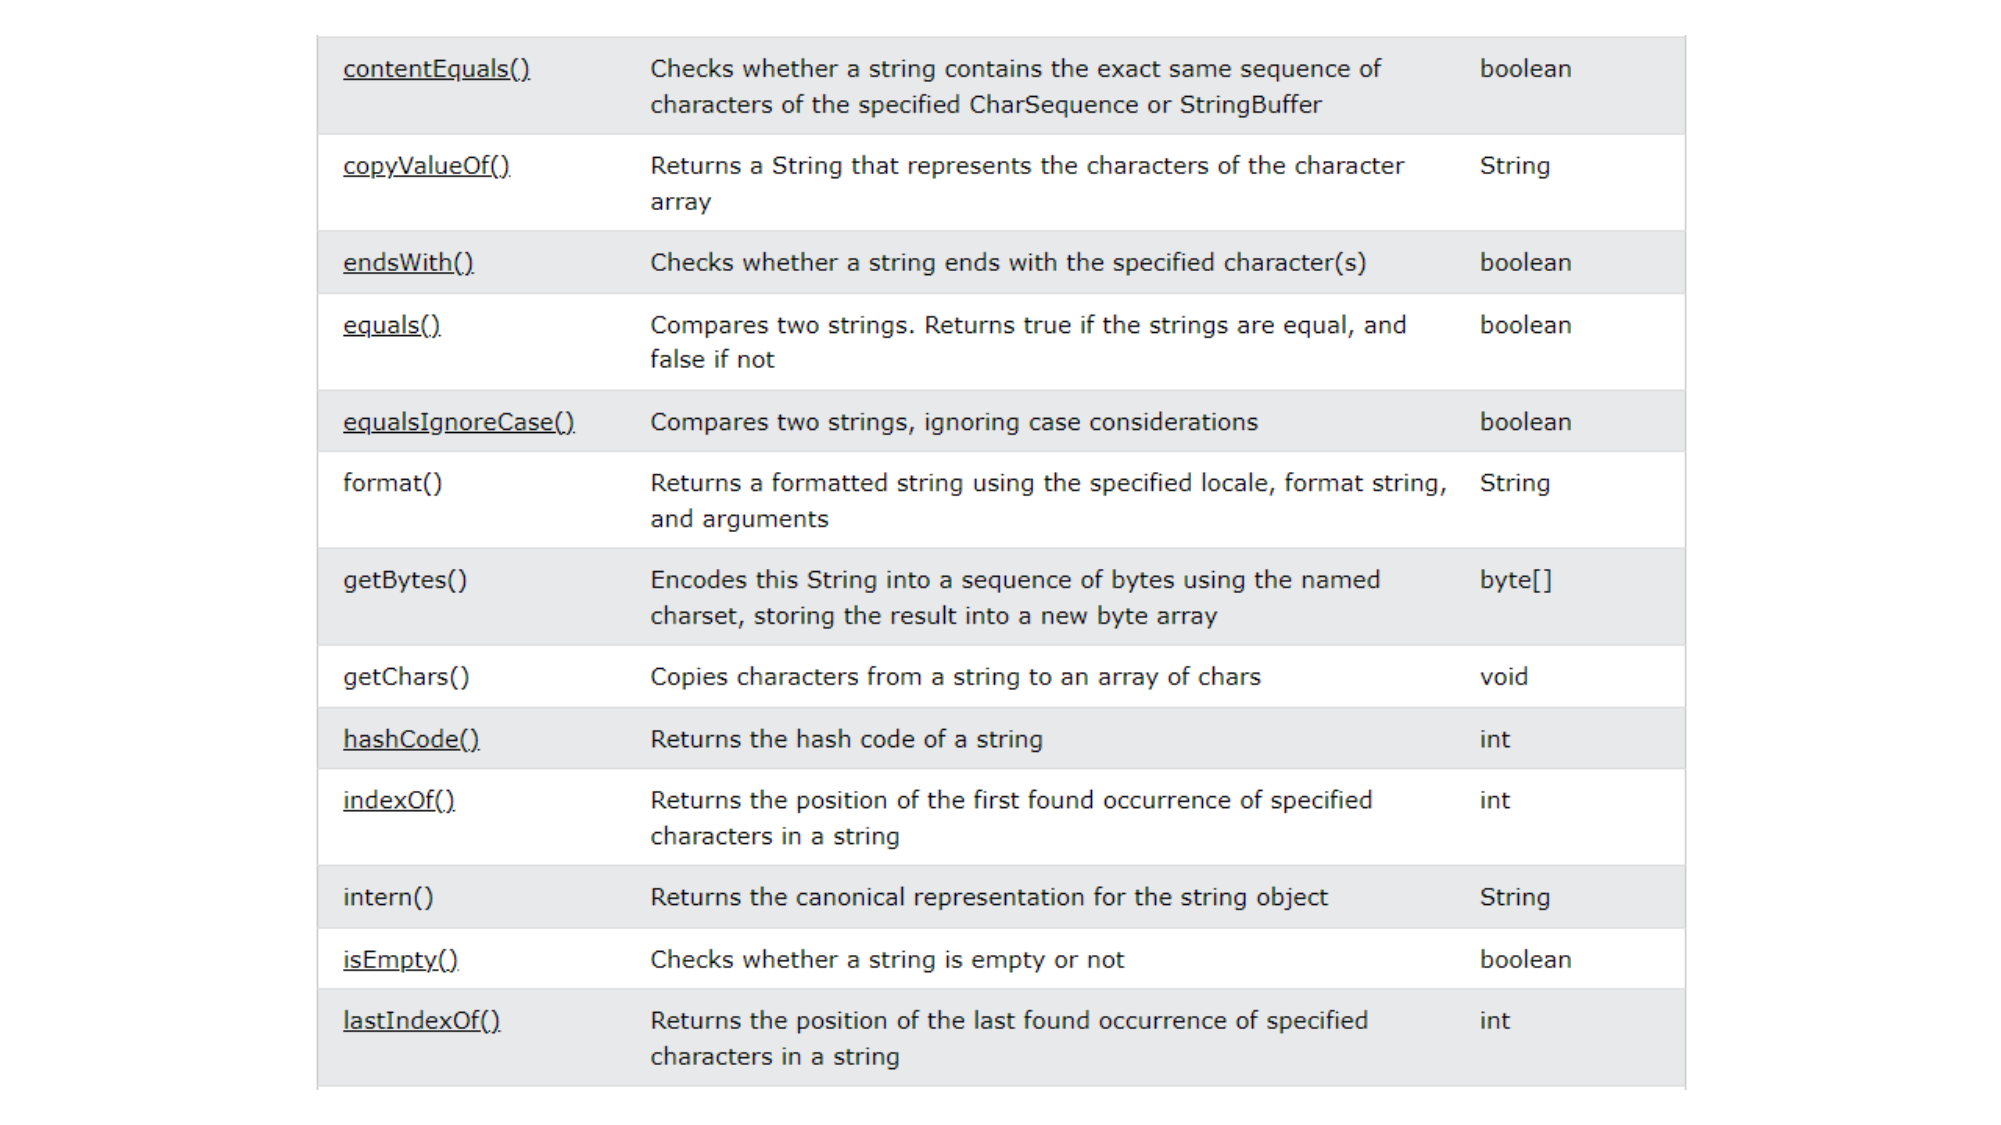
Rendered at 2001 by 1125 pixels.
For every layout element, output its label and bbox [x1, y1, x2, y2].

picture [306, 34, 1693, 1090]
